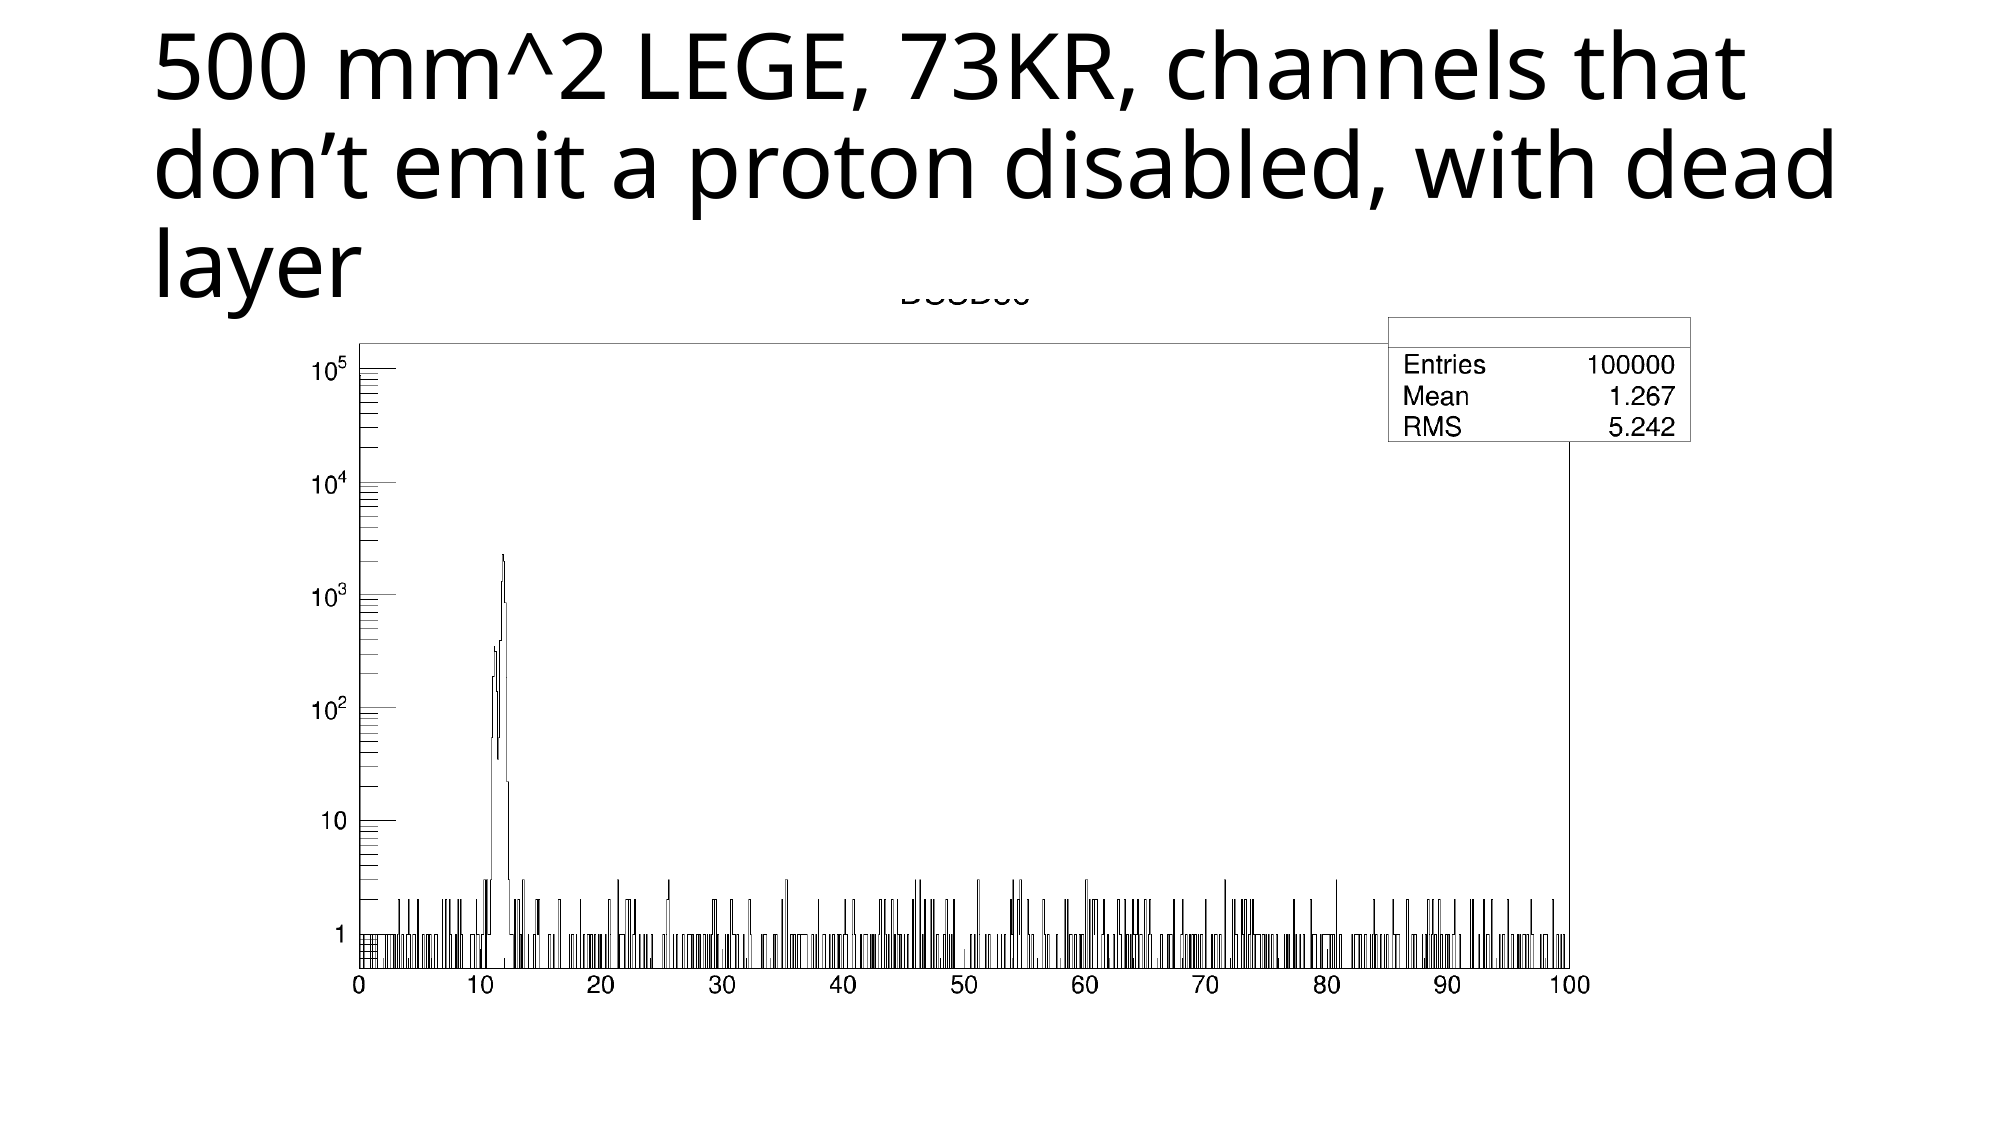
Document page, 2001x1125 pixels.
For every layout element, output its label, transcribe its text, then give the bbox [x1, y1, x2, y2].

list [290, 299, 1709, 1014]
title 500 mm^2 LEGE, 73KR, channels that don’t emit a proton disabled, with dead layer [137, 59, 1863, 278]
